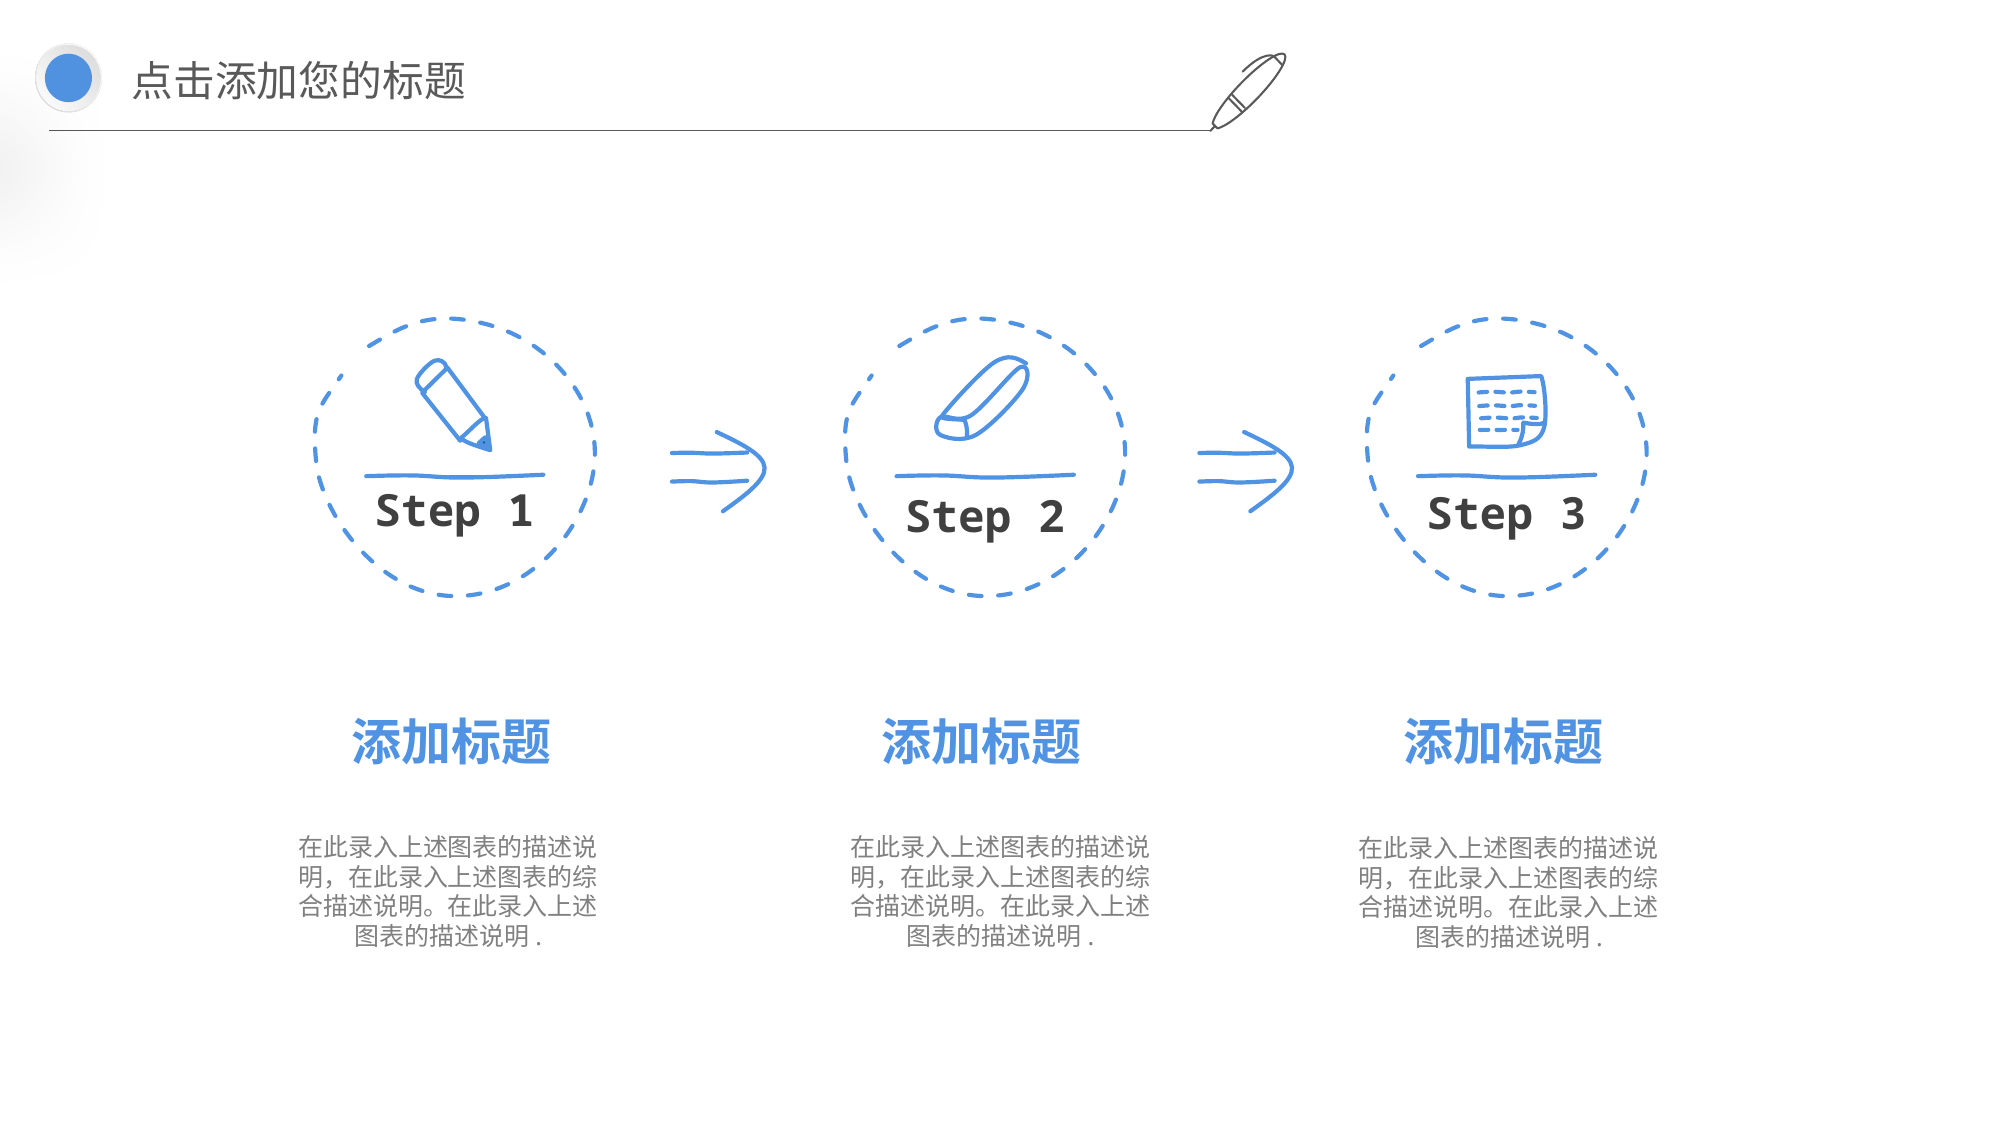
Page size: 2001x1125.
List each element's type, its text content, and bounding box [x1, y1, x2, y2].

text_box Step 1 [341, 474, 568, 544]
text_box [1365, 317, 1648, 531]
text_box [1340, 702, 1678, 962]
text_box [832, 702, 1170, 960]
text_box [1408, 547, 1610, 598]
text_box [1416, 473, 1597, 477]
text_box [313, 317, 596, 535]
text_box Step 3 [1393, 477, 1621, 547]
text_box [35, 43, 102, 113]
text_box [1199, 432, 1293, 512]
text_box Step 2 [871, 480, 1099, 549]
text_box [416, 360, 480, 461]
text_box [936, 357, 1028, 440]
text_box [1467, 376, 1546, 447]
text_box [1211, 53, 1286, 131]
text_box [844, 317, 1127, 532]
text_box 点击添加您的标题 [111, 45, 510, 116]
text_box [895, 473, 1075, 479]
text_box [671, 432, 765, 512]
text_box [279, 702, 617, 960]
text_box [889, 549, 1087, 598]
text_box [353, 544, 560, 598]
